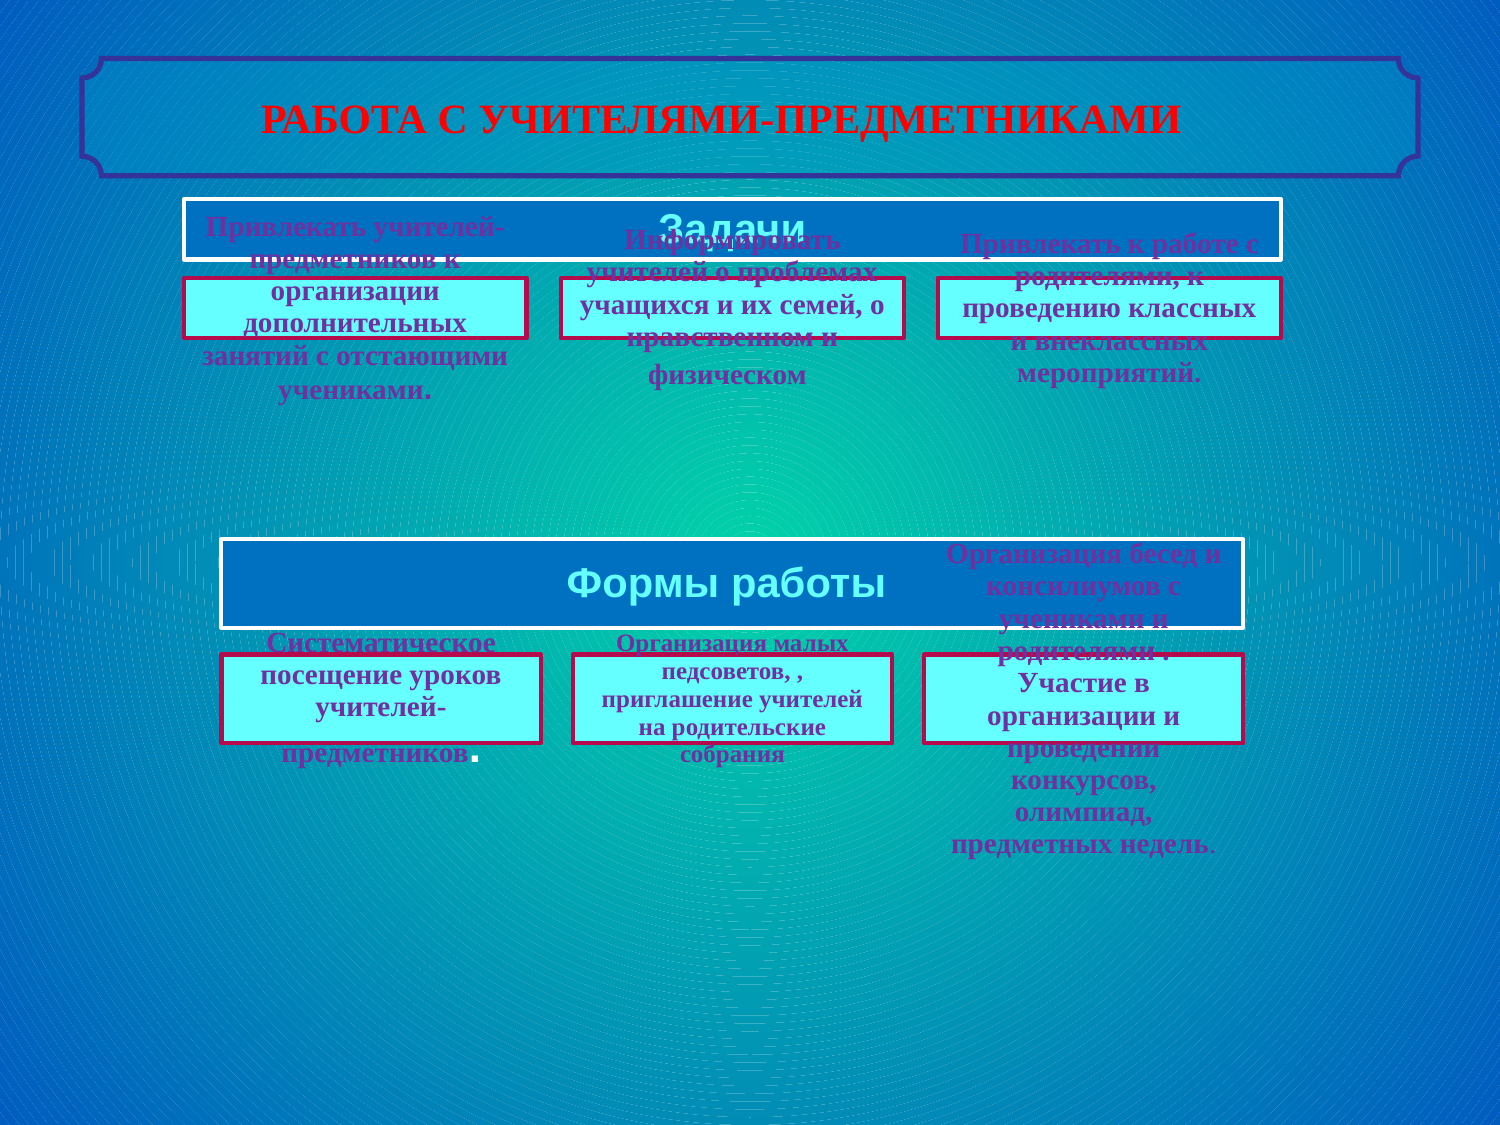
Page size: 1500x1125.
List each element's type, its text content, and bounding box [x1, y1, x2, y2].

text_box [93, 582, 1372, 1091]
text_box [81, 58, 1418, 176]
picture [39, 477, 46, 583]
text_box Работа с учителями-предметниками [246, 93, 1418, 198]
picture [260, 54, 1240, 58]
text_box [46, 198, 1419, 575]
